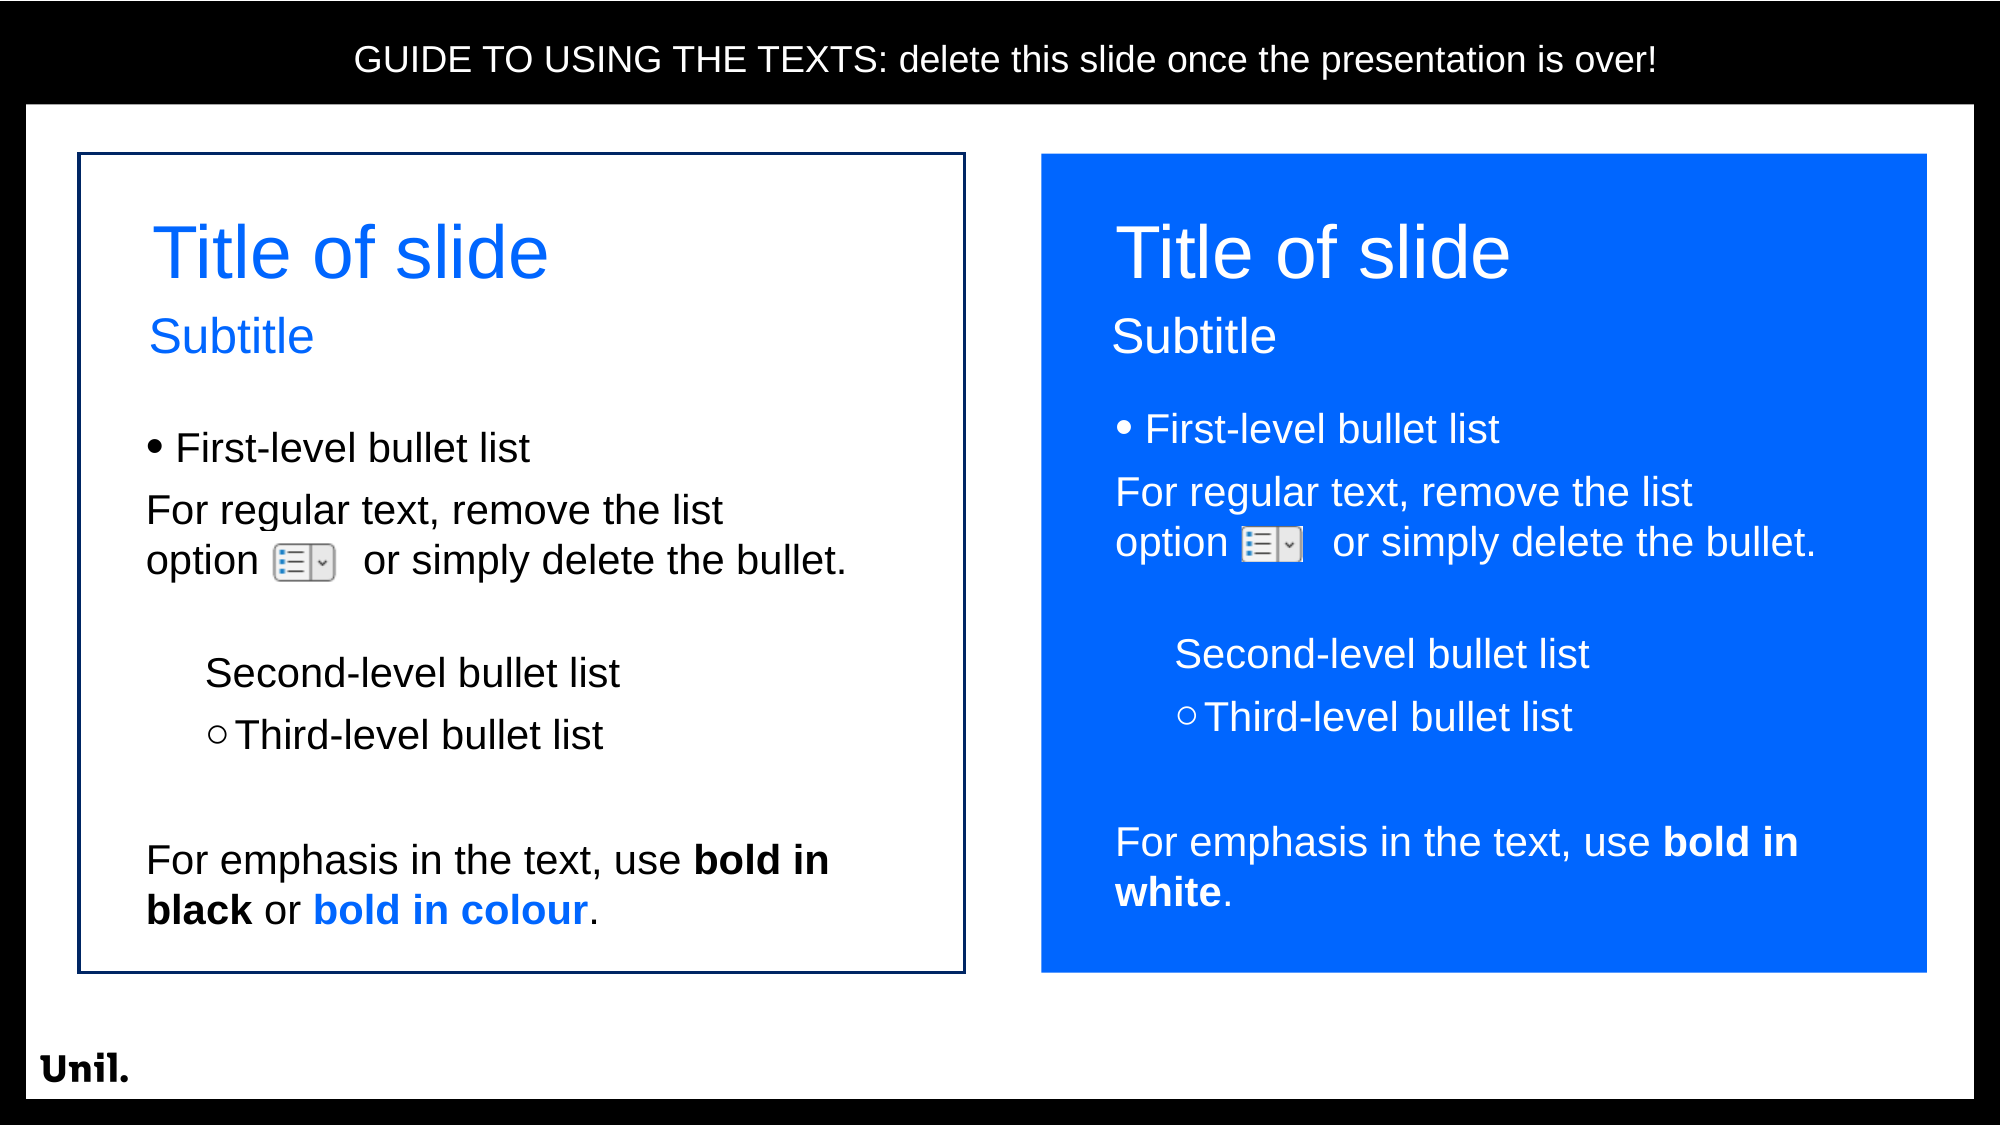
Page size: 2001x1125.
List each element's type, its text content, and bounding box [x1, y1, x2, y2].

text_box [1040, 152, 1928, 974]
text_box [12, 12, 1989, 1114]
text_box Subtitle [1111, 309, 1794, 363]
text_box First-level bullet list For regular text, remove the list option or simply delete the bullet. Second-level bullet list Third-level bullet list For emphasis in the text, use bold in white. [1100, 394, 1922, 952]
text_box GUIDE TO USING THE TEXTS: delete this slide once the presentation is over! [25, 11, 1988, 105]
picture [1241, 525, 1304, 562]
text_box [77, 152, 966, 974]
text_box Title of slide [1115, 214, 1732, 309]
picture [261, 531, 341, 594]
